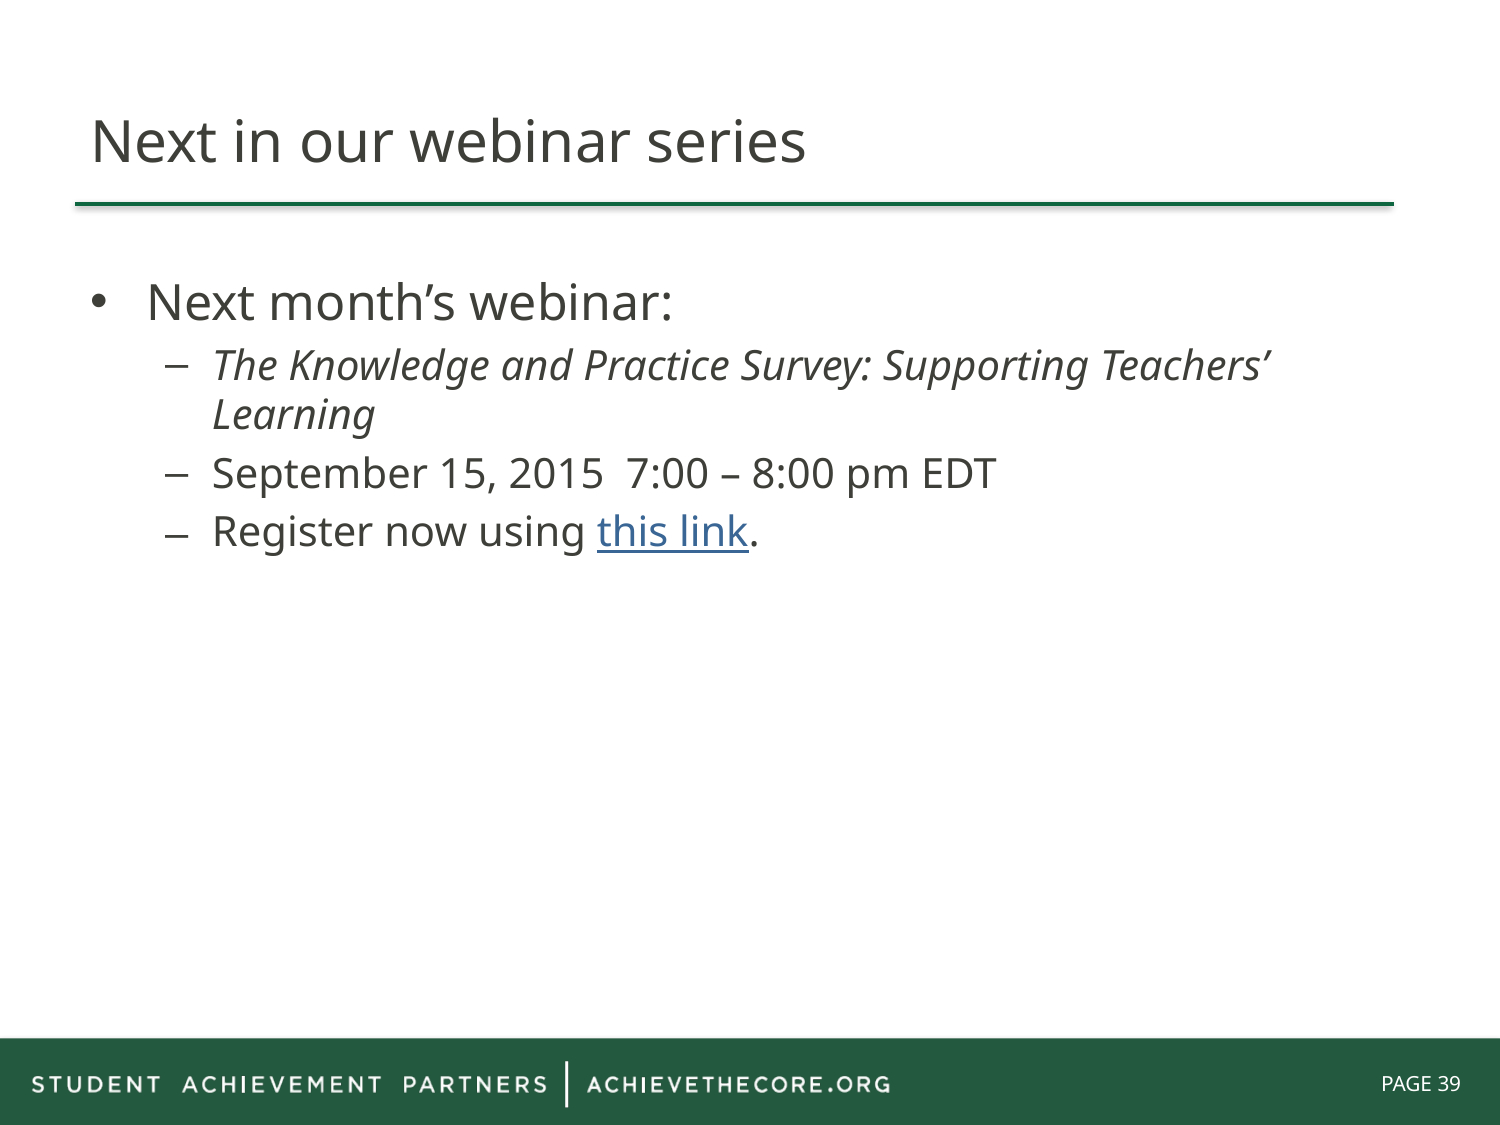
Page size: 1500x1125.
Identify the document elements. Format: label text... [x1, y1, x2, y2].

title Next in our webinar series [75, 45, 1425, 233]
list Next month’s webinar: The Knowledge and Practice Survey: Supporting Teachers’ Learning September 15, 2015 7:00 – 8:00 pm EDT Register now using this link. [75, 262, 1425, 1005]
